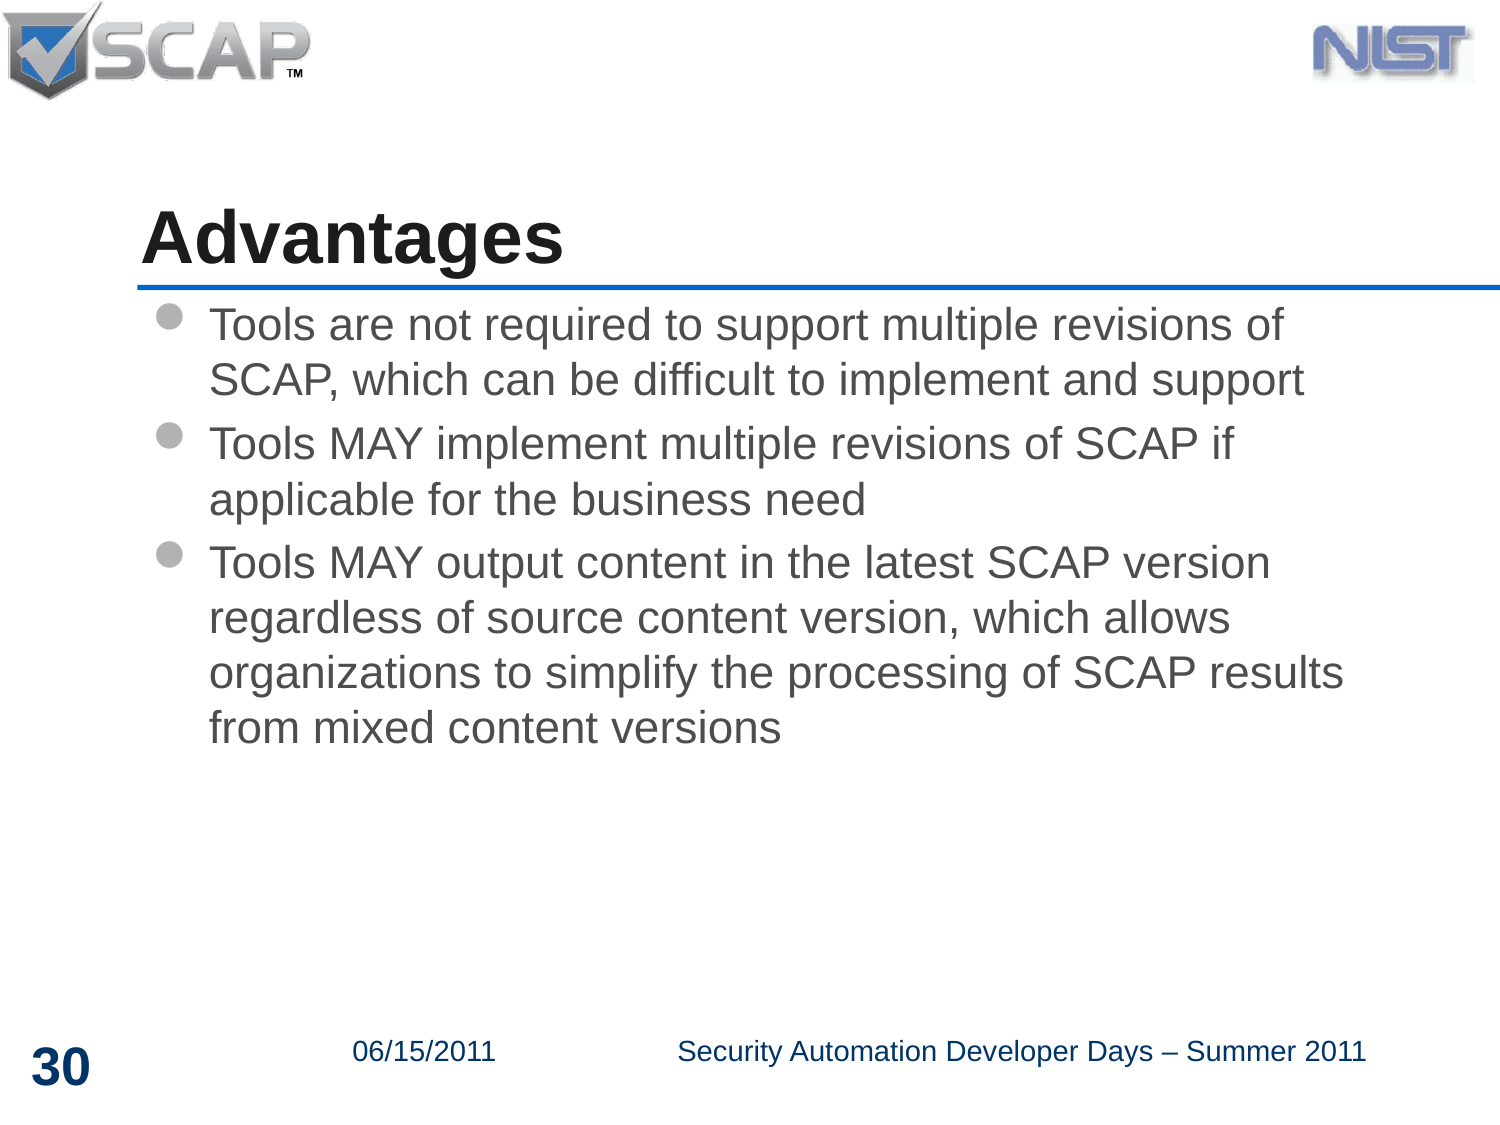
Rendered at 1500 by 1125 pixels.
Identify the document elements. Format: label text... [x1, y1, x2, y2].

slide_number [337, 1025, 662, 1103]
footer Security Automation Developer Days – Summer 2011 [662, 1025, 1426, 1103]
picture [1312, 24, 1475, 83]
list Tools are not required to support multiple revisions of SCAP, which can be difficult to implement and support Tools MAY implement multiple revisions of SCAP if applicable for the business need Tools MAY output content in the latest SCAP version regardless of source content version, which allows organizations to simplify the processing of SCAP results from mixed content versions [137, 287, 1400, 1026]
slide_number 30 [13, 1023, 111, 1105]
picture [0, 0, 313, 103]
title Advantages [124, 99, 1426, 288]
